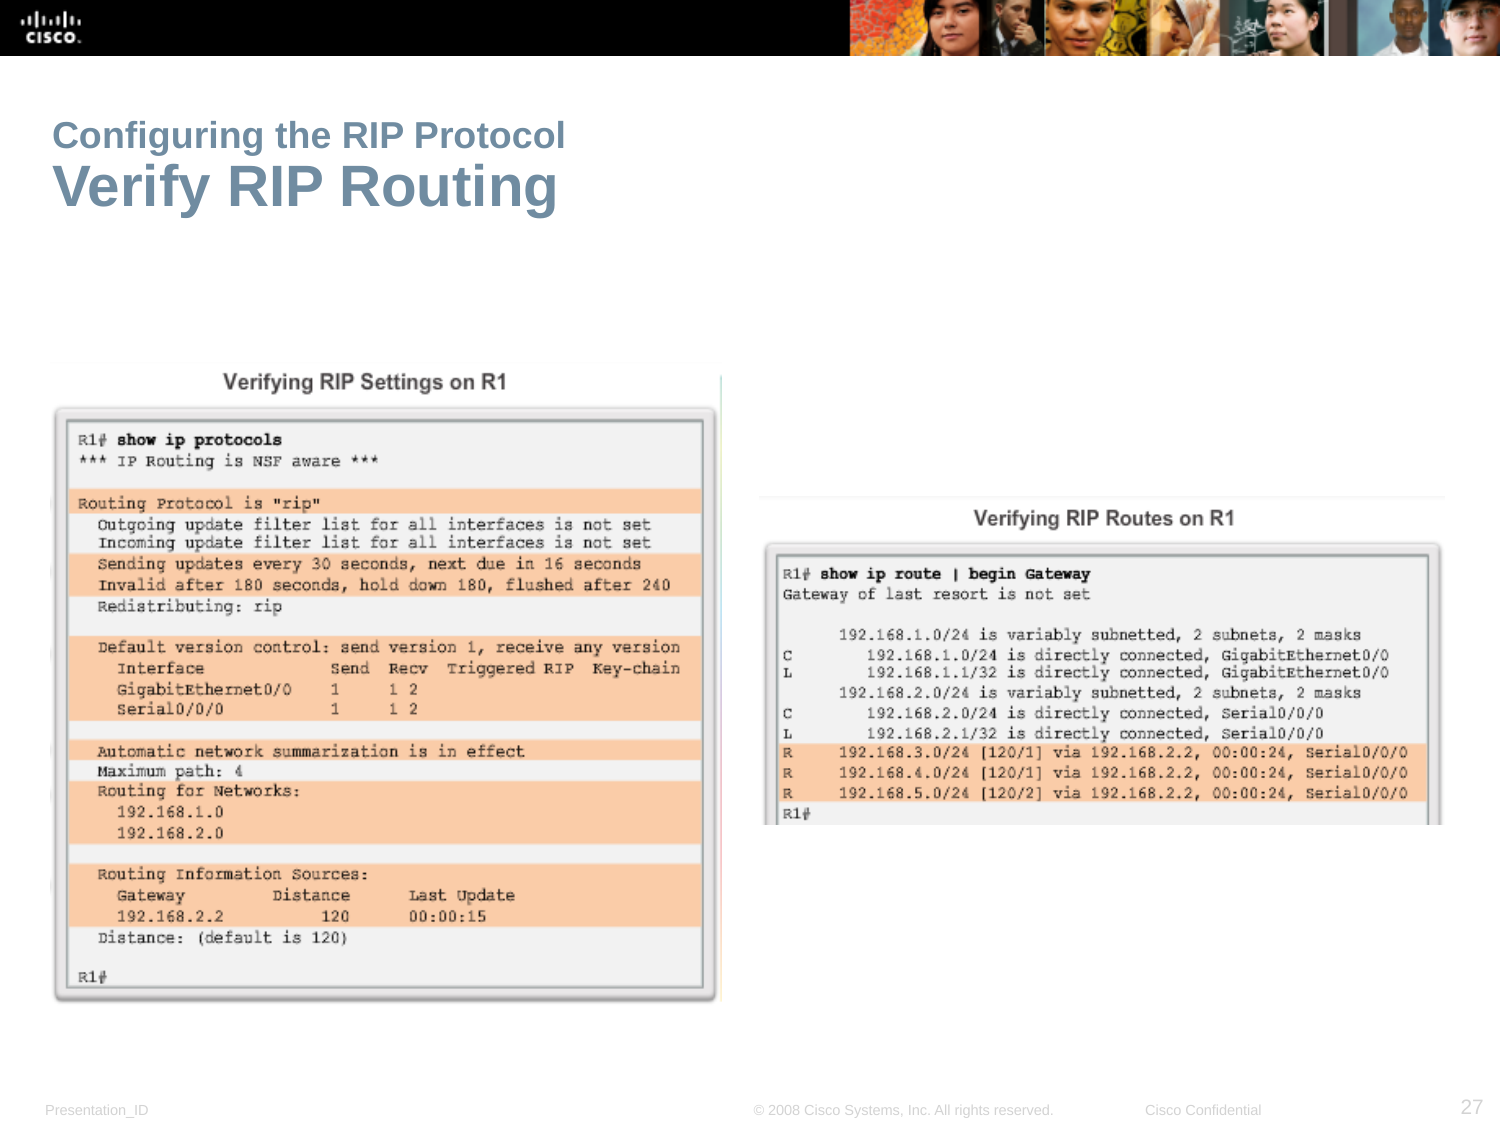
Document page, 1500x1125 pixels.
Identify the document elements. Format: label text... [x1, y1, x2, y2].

picture [759, 495, 1445, 825]
picture [49, 362, 723, 1034]
picture [0, 0, 1500, 56]
title Configuring the RIP Protocol Verify RIP Routing [38, 80, 1426, 227]
